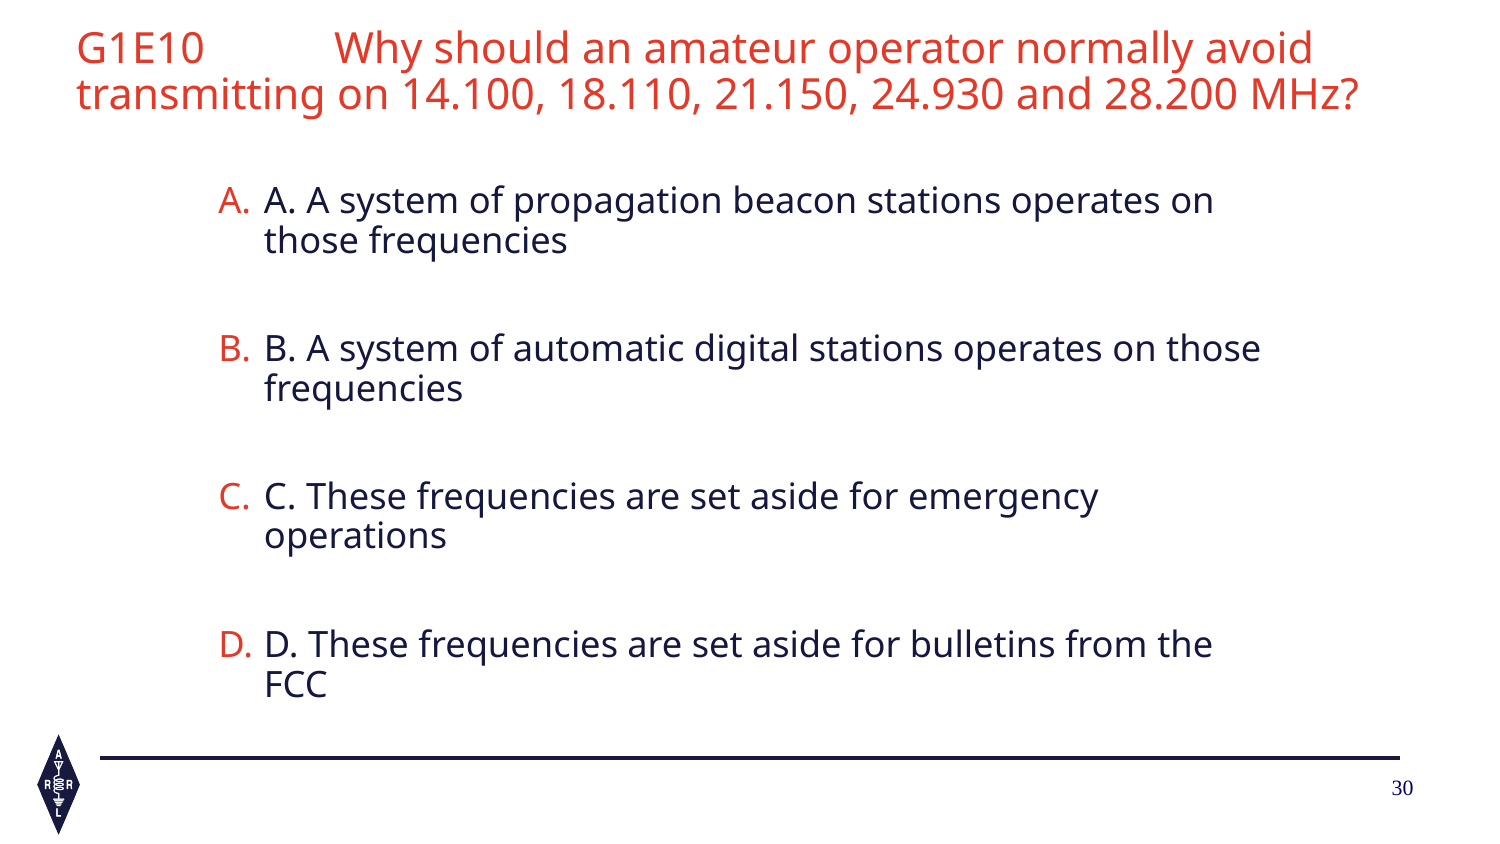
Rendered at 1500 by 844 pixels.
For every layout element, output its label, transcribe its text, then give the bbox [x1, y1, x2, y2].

picture [37, 734, 80, 835]
list A. A system of propagation beacon stations operates on those frequencies B. A system of automatic digital stations operates on those frequencies C. These frequencies are set aside for emergency operations D. These frequencies are set aside for bulletins from the FCC [218, 176, 1282, 716]
text_box 30 [1353, 768, 1425, 827]
title G1E10 Why should an amateur operator normally avoid transmitting on 14.100, 18.110, 21.150, 24.930 and 28.200 MHz? [76, 20, 1382, 158]
